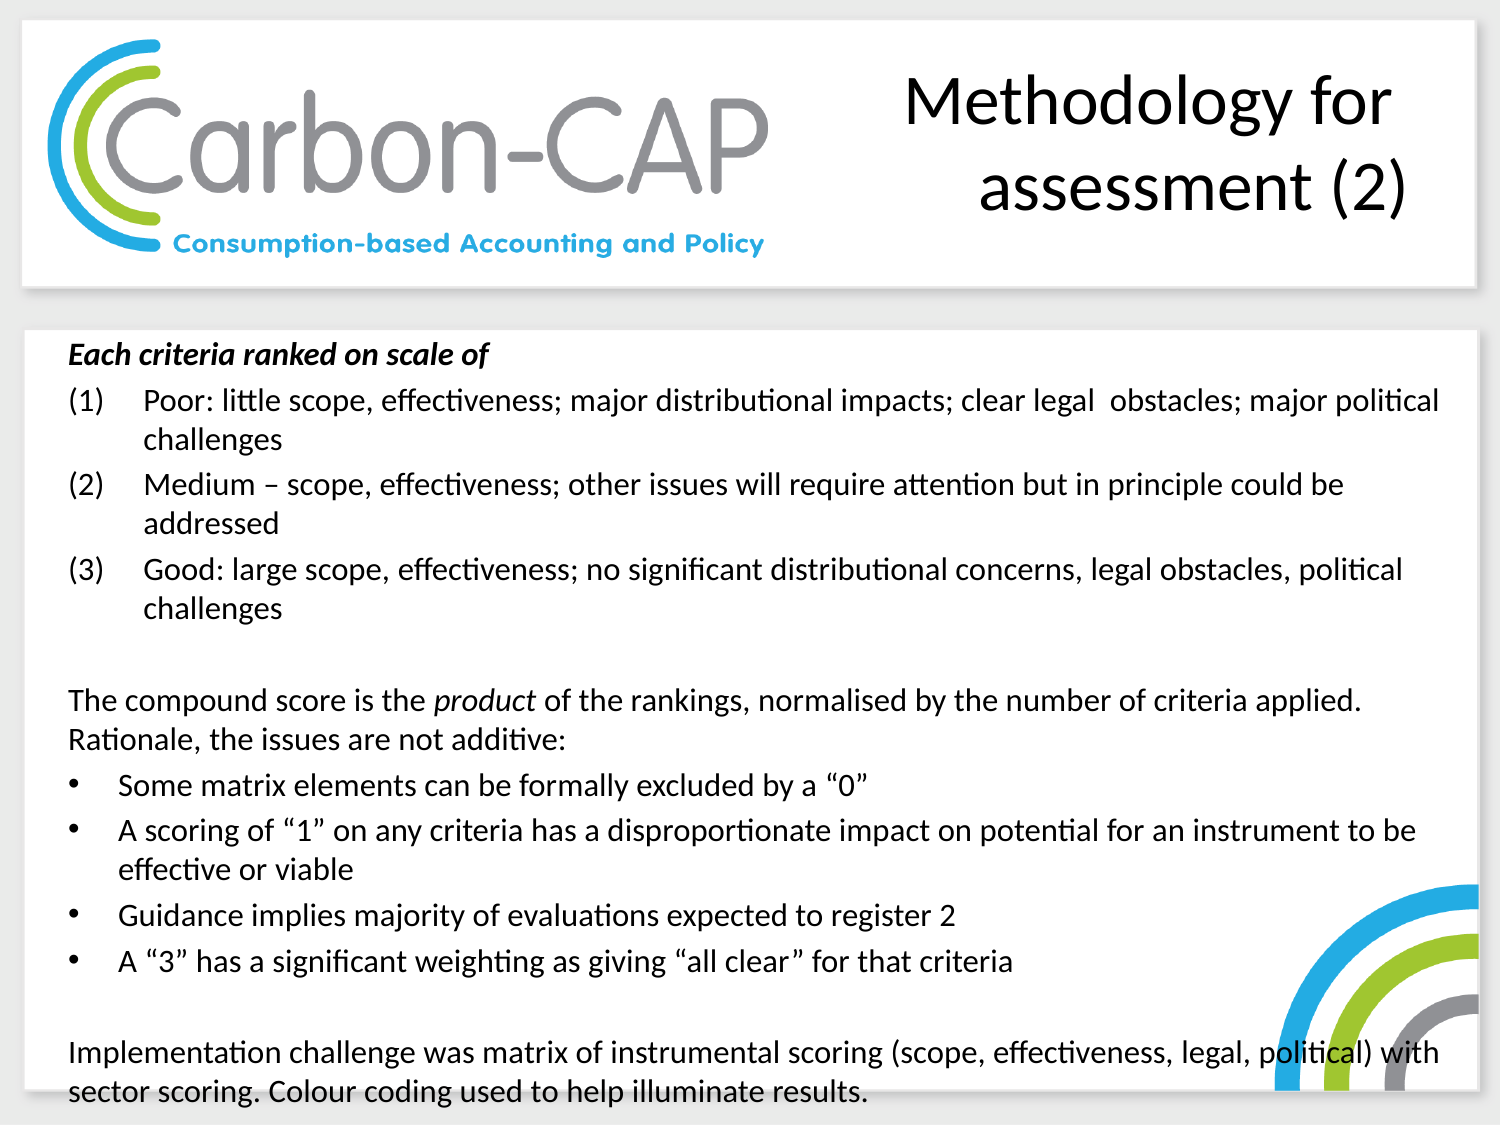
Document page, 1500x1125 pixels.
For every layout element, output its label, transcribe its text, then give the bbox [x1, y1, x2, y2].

picture [0, 0, 1500, 1125]
title Methodology for assessment (2) [75, 45, 1425, 233]
list Each criteria ranked on scale of Poor: little scope, effectiveness; major distributional impacts; clear legal obstacles; major political challenges Medium – scope, effectiveness; other issues will require attention but in principle could be addressed Good: large scope, effectiveness; no significant distributional concerns, legal obstacles, political challenges The compound score is the product of the rankings, normalised by the number of criteria applied. Rationale, the issues are not additive: Some matrix elements can be formally excluded by a “0” A scoring of “1” on any criteria has a disproportionate impact on potential for an instrument to be effective or viable Guidance implies majority of evaluations expected to register 2 A “3” has a significant weighting as giving “all clear” for that criteria Implementation challenge was matrix of instrumental scoring (scope, effectiveness, legal, political) with sector scoring. Colour coding used to help illuminate results. [53, 325, 1483, 1125]
